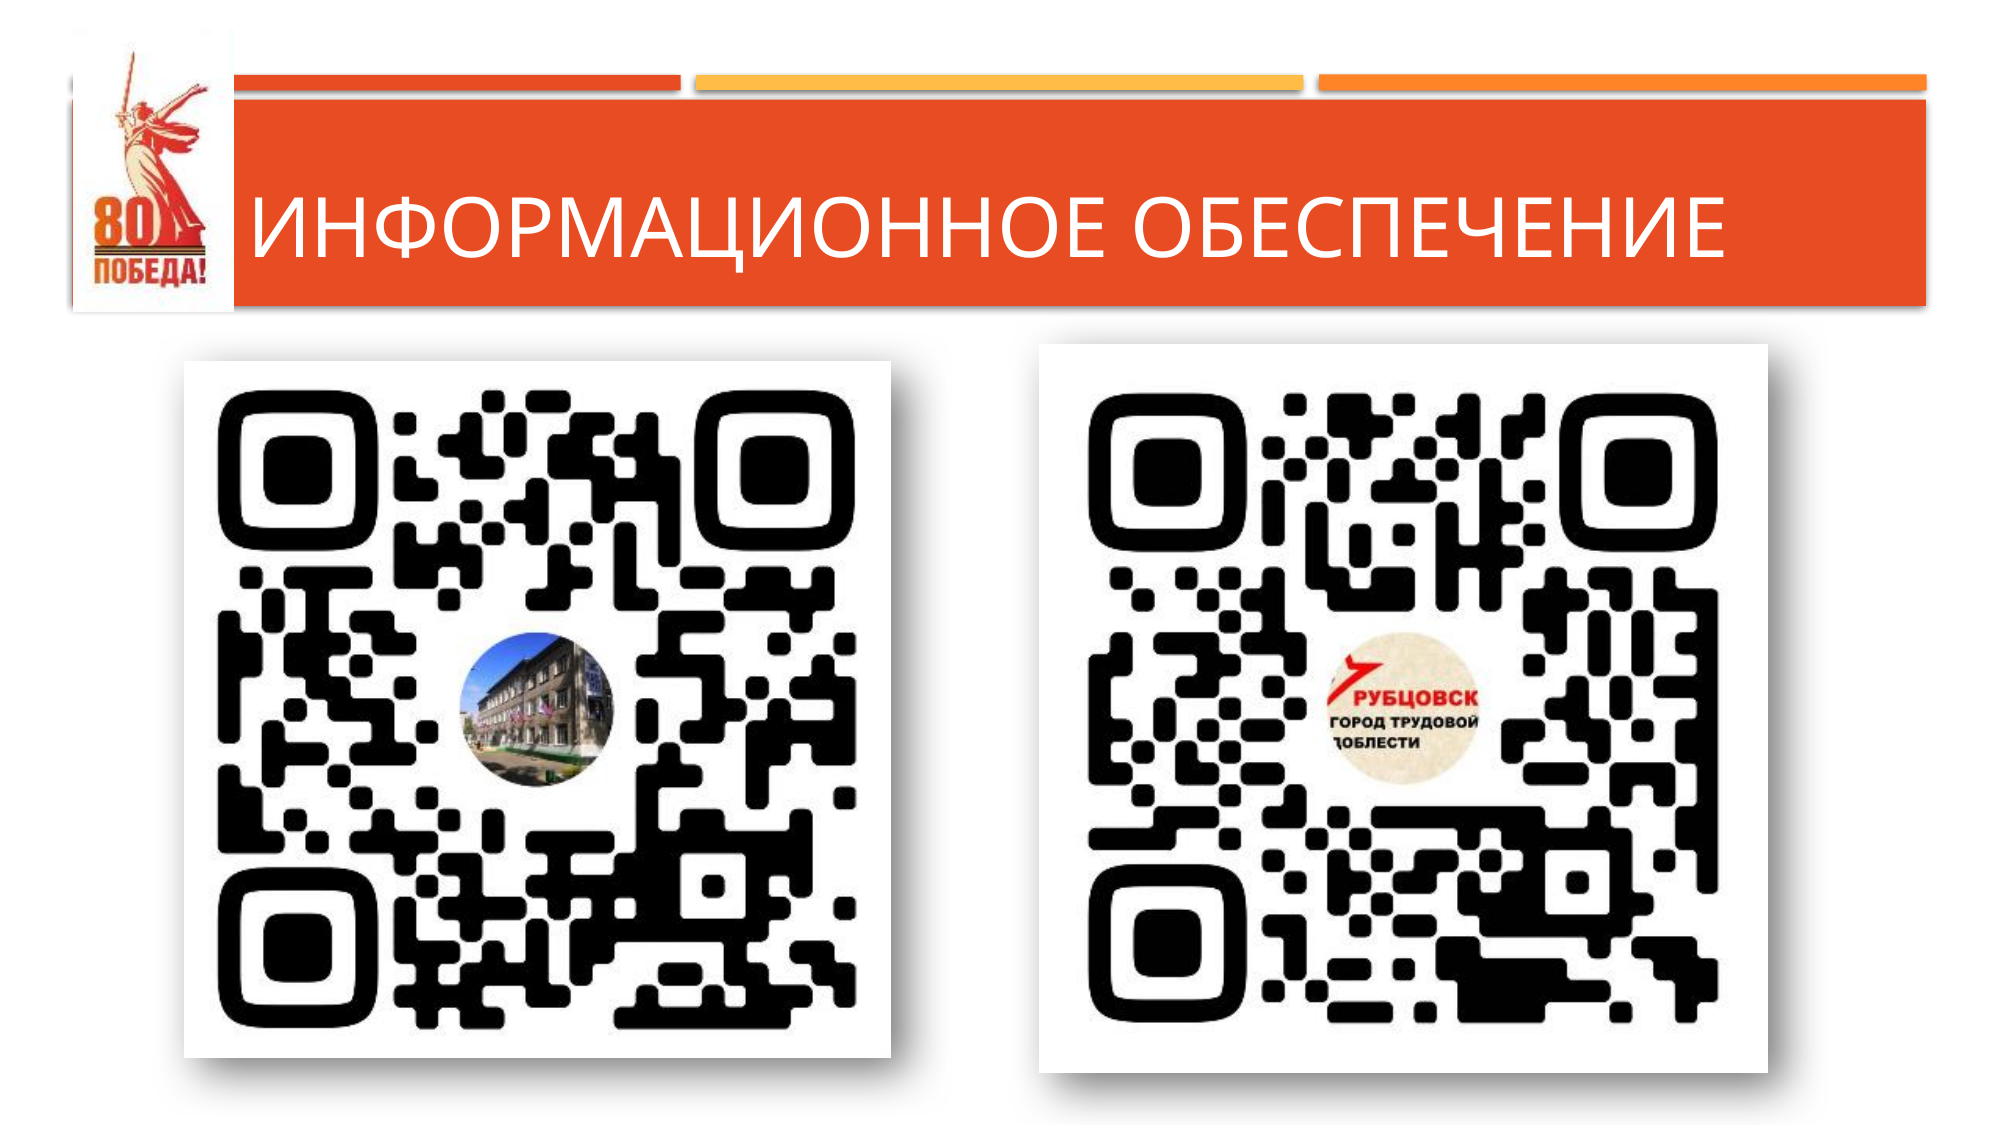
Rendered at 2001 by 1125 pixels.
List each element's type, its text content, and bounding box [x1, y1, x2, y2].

title ИНФОРМАЦИОННОЕ ОБЕСПЕЧЕНИЕ [242, 119, 1904, 282]
picture [1039, 343, 1769, 1073]
picture [73, 29, 235, 312]
picture [183, 360, 892, 1058]
